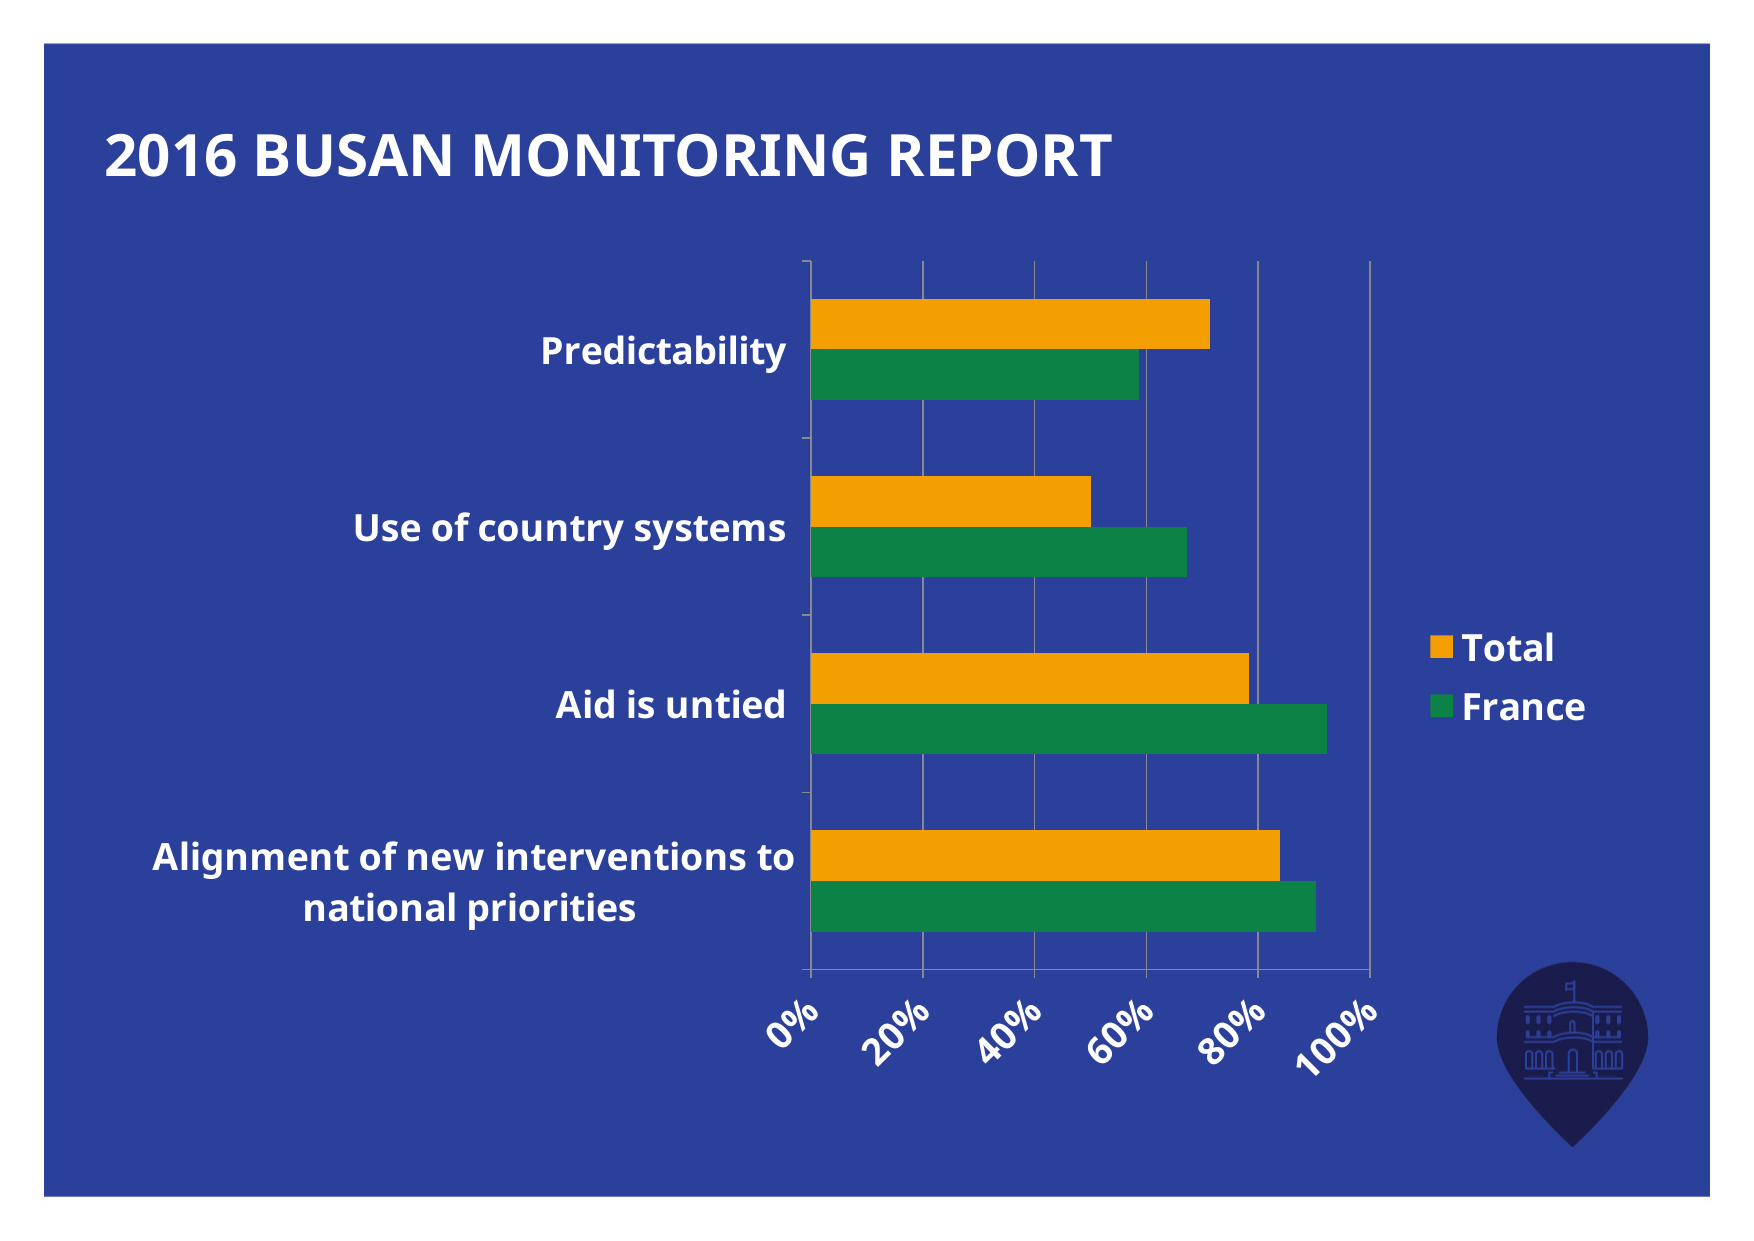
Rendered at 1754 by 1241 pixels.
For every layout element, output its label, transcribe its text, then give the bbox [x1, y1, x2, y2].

title 2016 Busan monitoring report [87, 49, 1666, 257]
chart [122, 243, 1621, 1110]
picture [0, 0, 1754, 1241]
